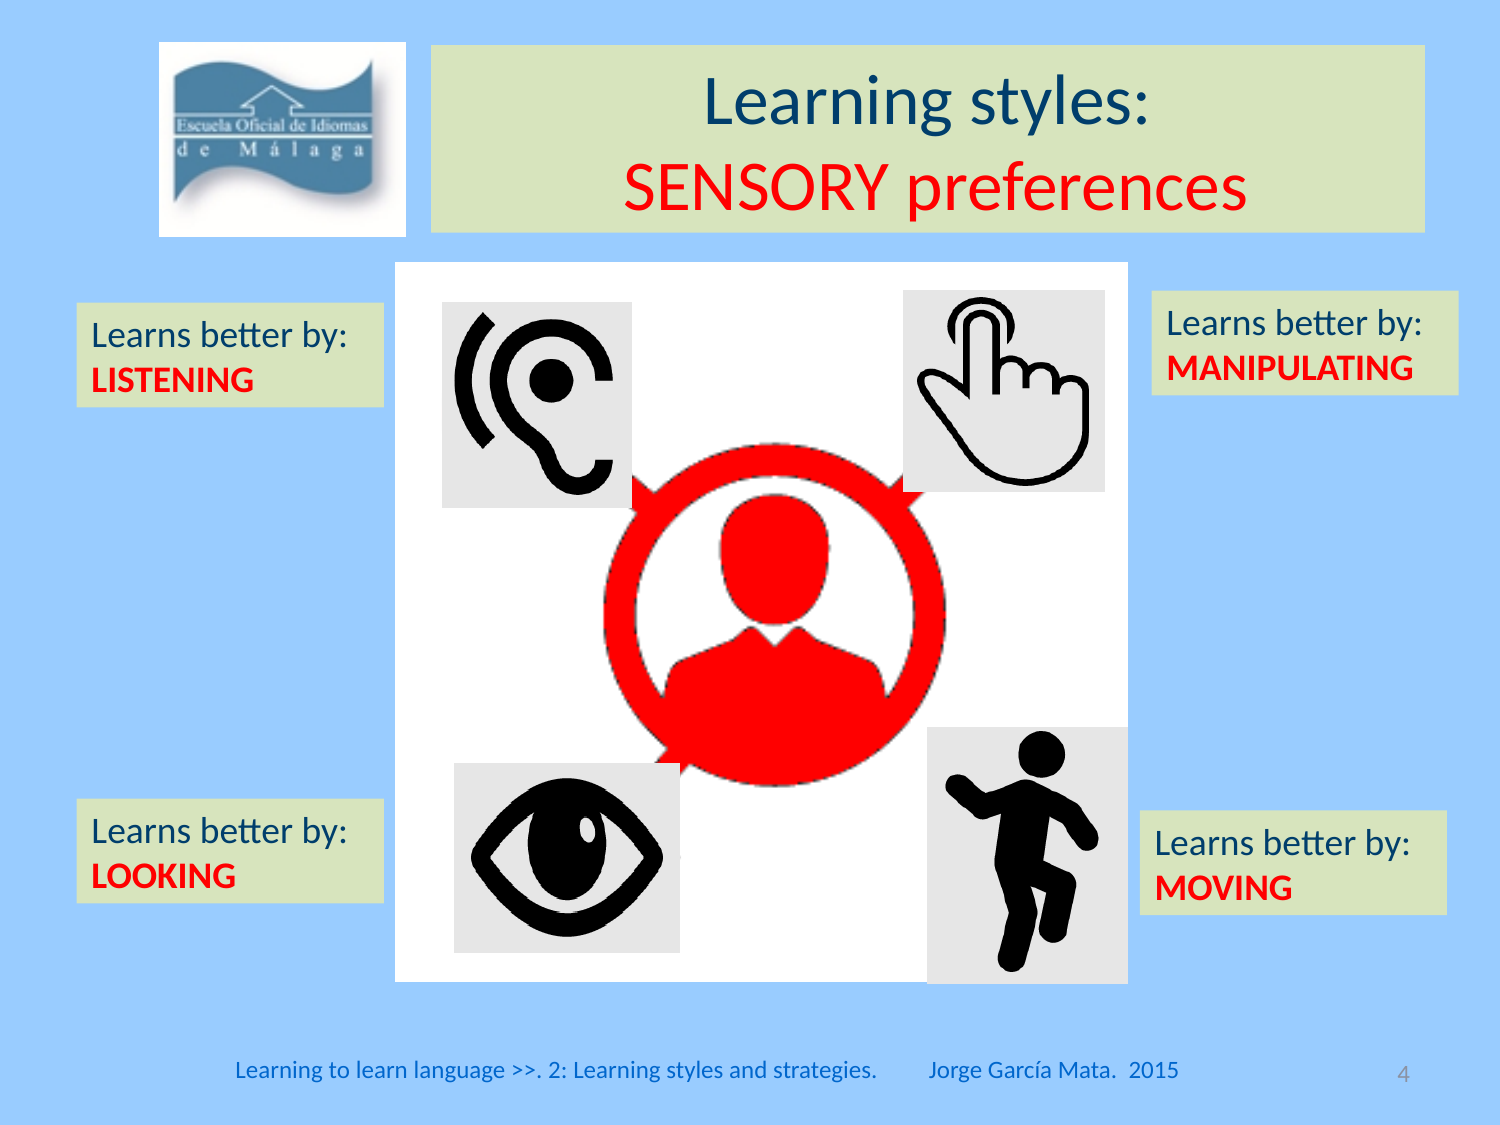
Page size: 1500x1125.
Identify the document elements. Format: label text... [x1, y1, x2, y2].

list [395, 262, 1129, 983]
title Learning styles: SENSORY preferences [431, 45, 1425, 233]
picture [442, 302, 632, 509]
picture [926, 727, 1129, 985]
text_box Learns better by: MANIPULATING [1151, 290, 1459, 396]
picture [903, 290, 1105, 492]
picture [454, 762, 680, 953]
text_box Learns better by: MOVING [1139, 810, 1447, 916]
text_box Learns better by: LISTENING [76, 302, 384, 408]
footer Learning to learn language >>. 2: Learning styles and strategies. Jorge García Mata. 2015 [76, 1042, 1074, 1094]
text_box Learns better by: LOOKING [76, 798, 384, 904]
slide_number 4 [1074, 1042, 1425, 1103]
picture [159, 42, 406, 237]
